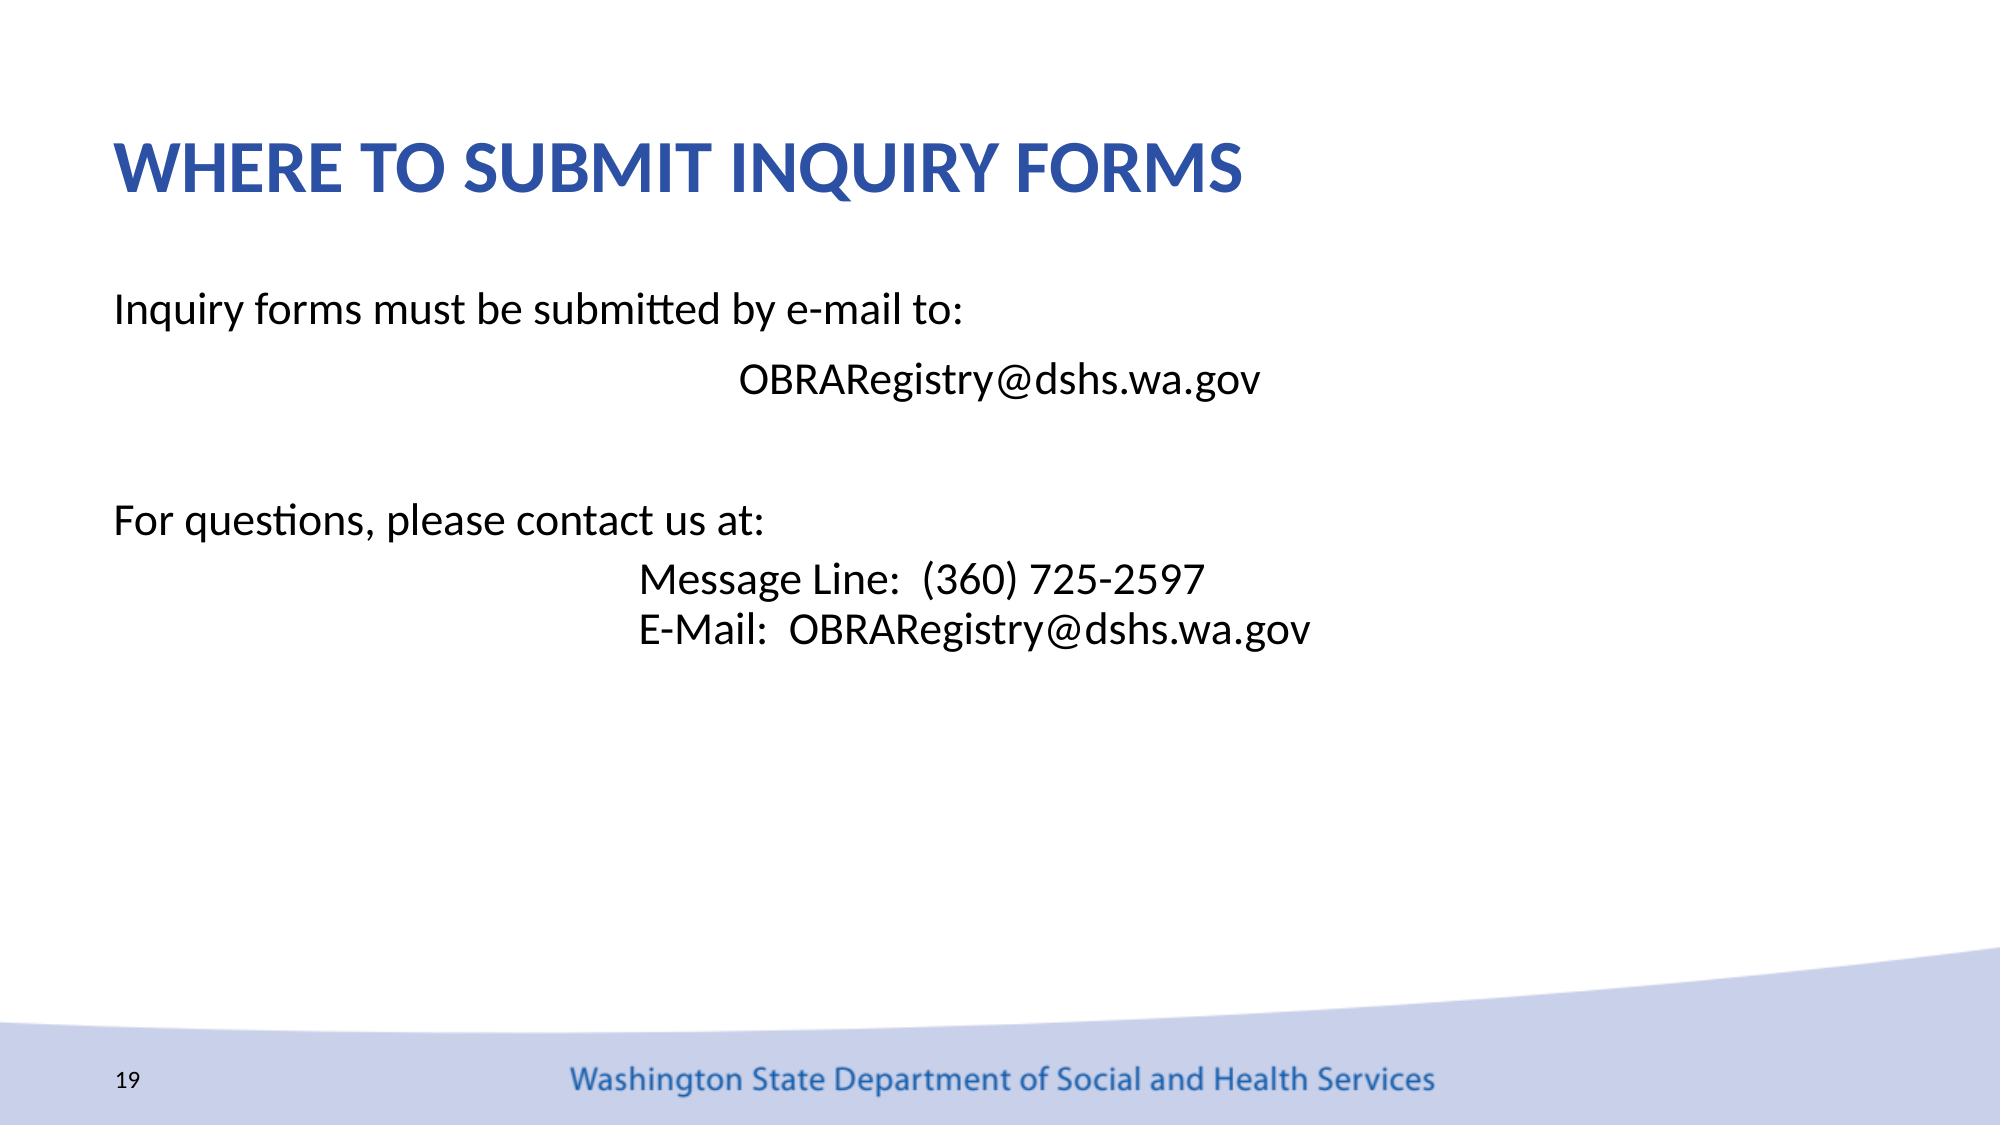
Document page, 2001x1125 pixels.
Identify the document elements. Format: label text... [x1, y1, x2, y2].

slide_number 19 [99, 1048, 550, 1108]
list Inquiry forms must be submitted by e-mail to: OBRARegistry@dshs.wa.gov For questions, please contact us at: Message Line: (360) 725-2597 E-Mail: OBRARegistry@dshs.wa.gov [98, 277, 1902, 992]
title WHERE TO SUBMIT INQUIRY FORMS [98, 59, 1900, 277]
